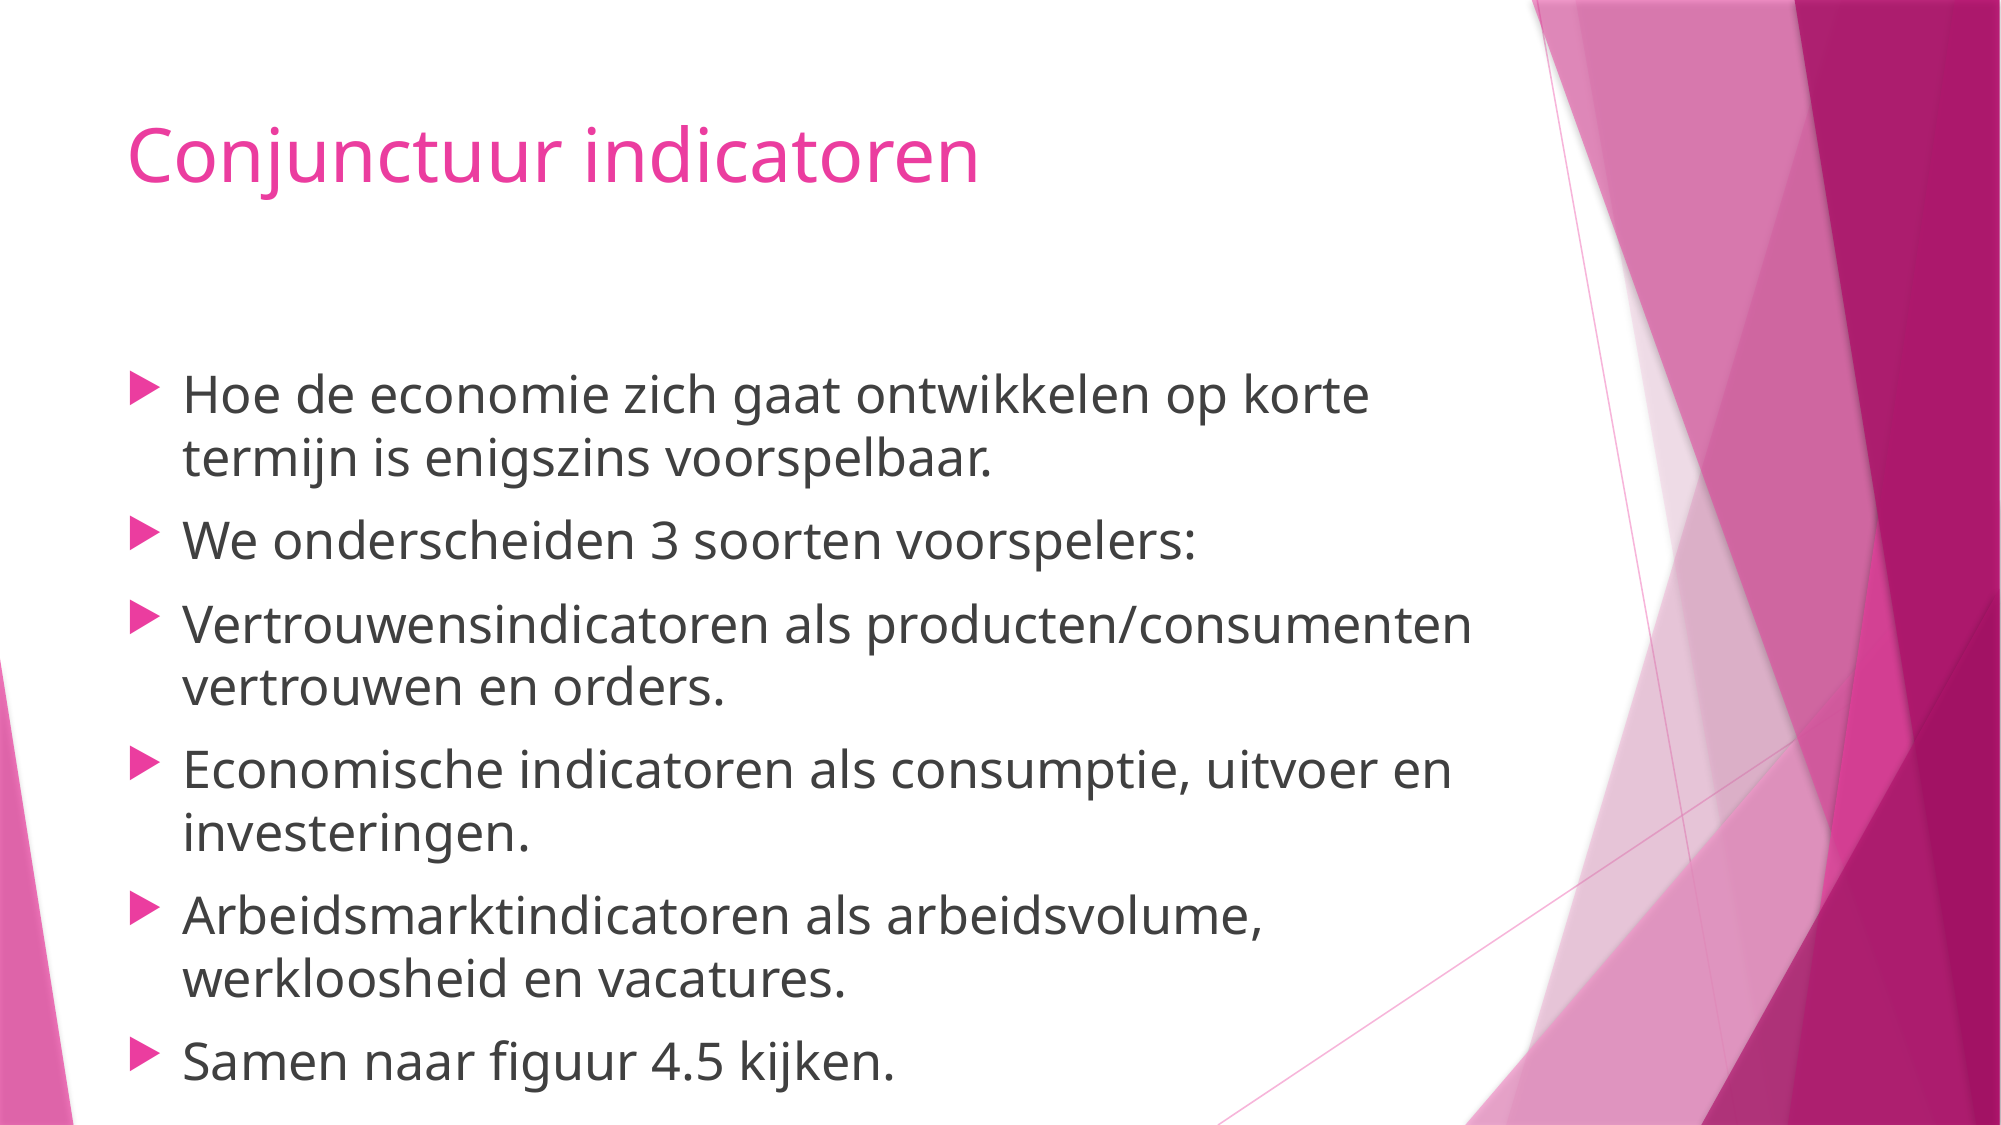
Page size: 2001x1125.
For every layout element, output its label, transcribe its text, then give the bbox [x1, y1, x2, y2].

list Hoe de economie zich gaat ontwikkelen op korte termijn is enigszins voorspelbaar. We onderscheiden 3 soorten voorspelers: Vertrouwensindicatoren als producten/consumenten vertrouwen en orders. Economische indicatoren als consumptie, uitvoer en investeringen. Arbeidsmarktindicatoren als arbeidsvolume, werkloosheid en vacatures. Samen naar figuur 4.5 kijken. [111, 354, 1522, 992]
title Conjunctuur indicatoren [111, 99, 1522, 317]
